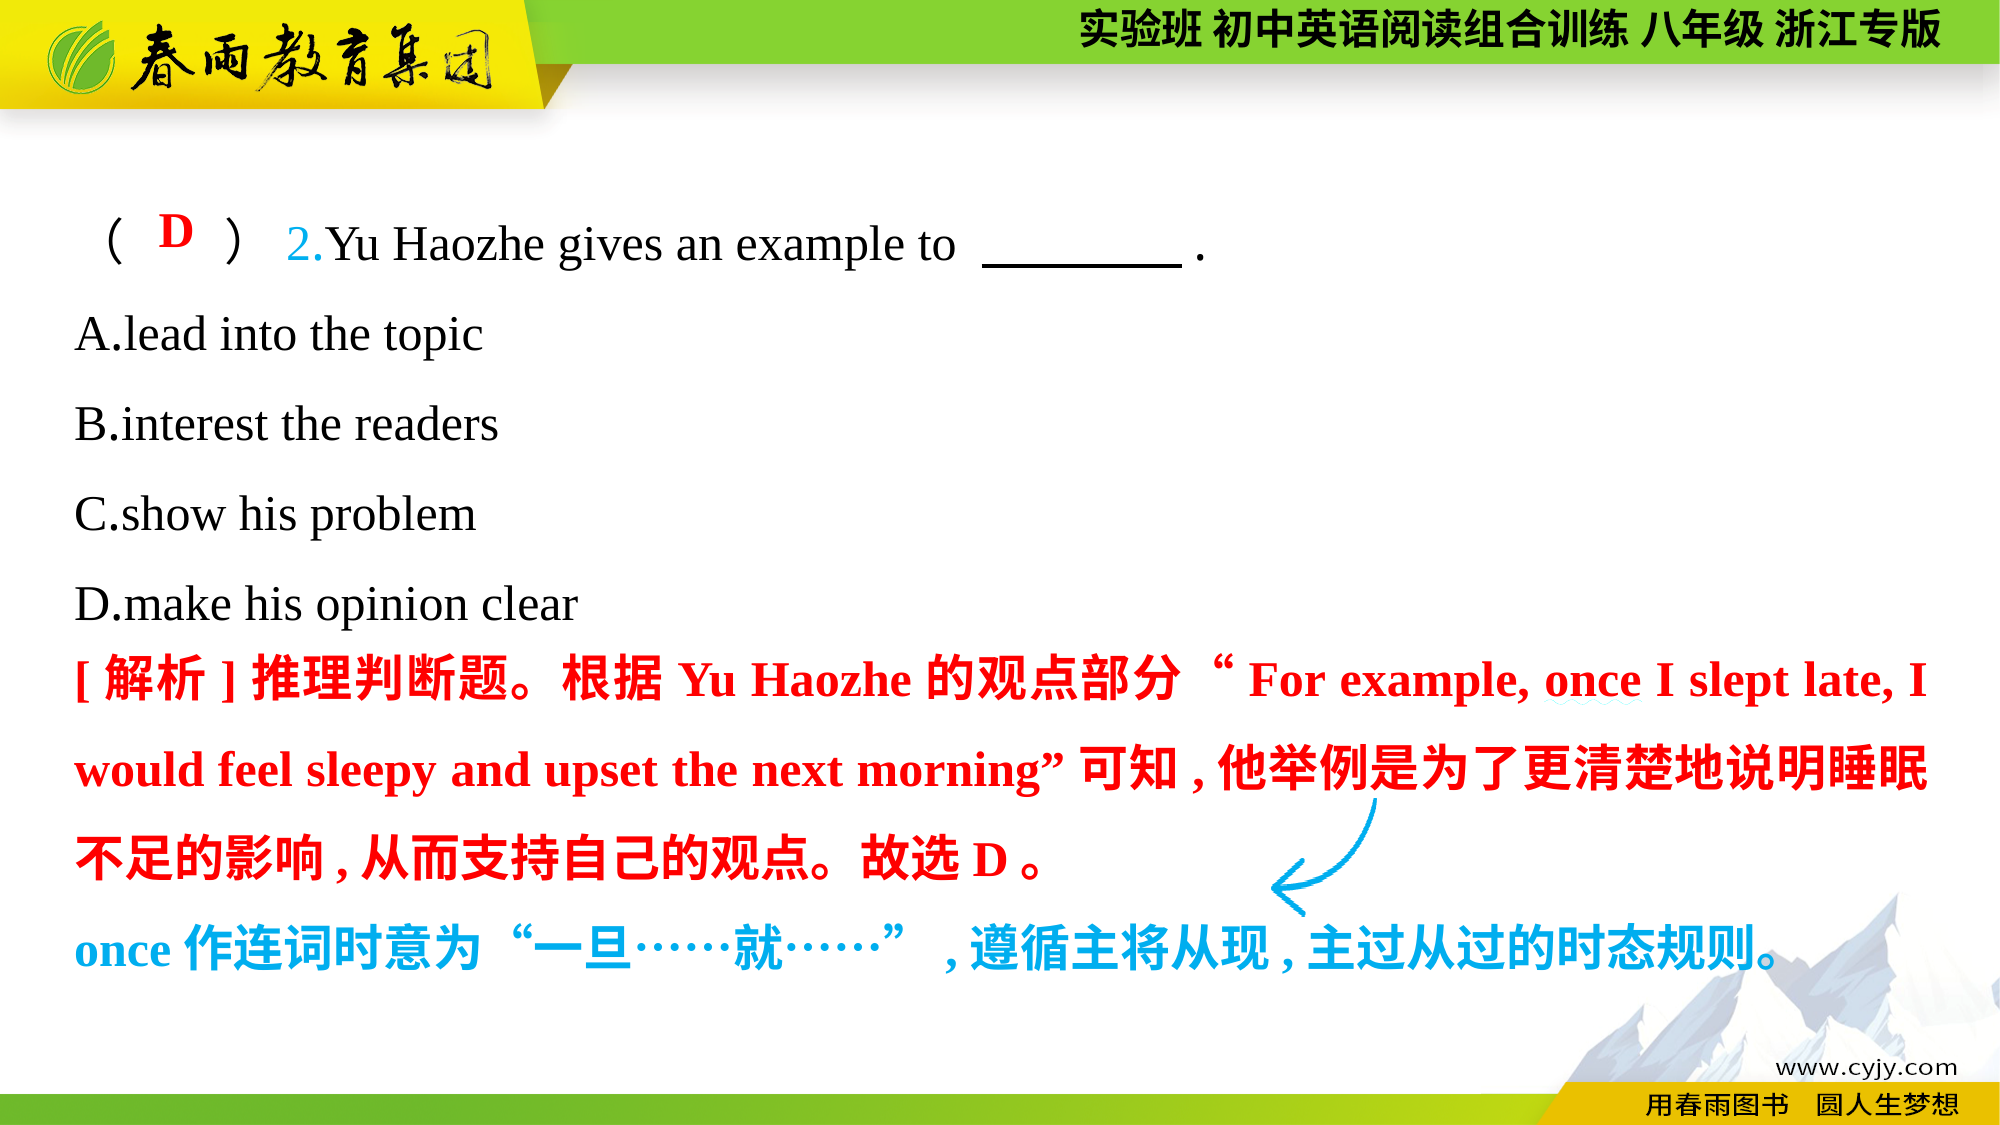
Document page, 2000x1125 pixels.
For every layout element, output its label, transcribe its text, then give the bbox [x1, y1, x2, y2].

text_box [解析]推理判断题。根据Yu Haozhe的观点部分“For example, once I slept late, I would feel sleepy and upset the next morning”可知,他举例是为了更清楚地说明睡眠不足的影响,从而支持自己的观点。故选D。 once作连词时意为“一旦……就……”,遵循主将从现,主过从过的时态规则。 [59, 609, 1944, 984]
text_box D [143, 190, 210, 266]
picture [0, 0, 2000, 1125]
list （ ）2.Yu Haozhe gives an example to . A.lead into the topic B.interest the readers C.show his problem D.make his opinion clear [59, 172, 1944, 609]
